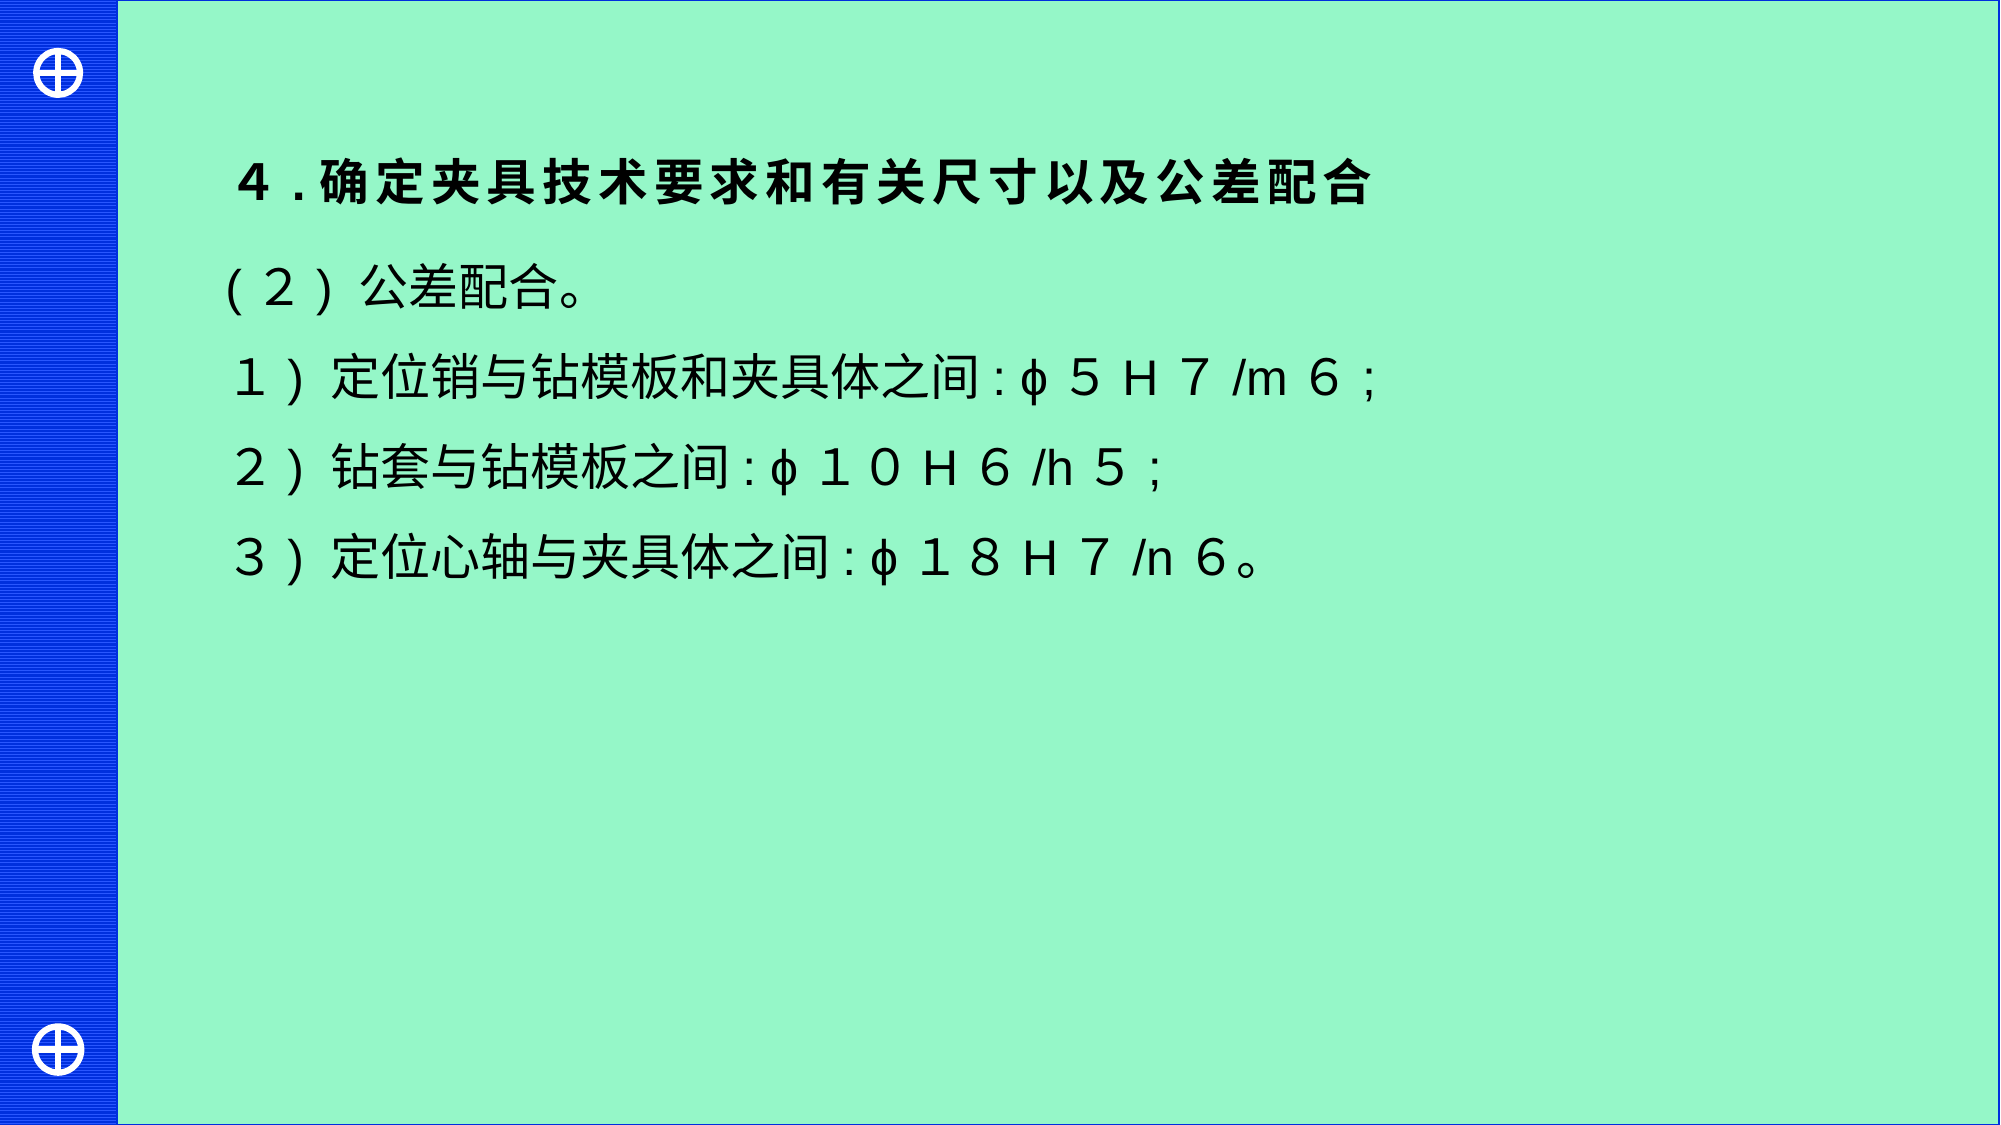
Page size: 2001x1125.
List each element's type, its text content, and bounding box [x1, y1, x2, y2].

text_box ４.确定夹具技术要求和有关尺寸以及公差配合 [135, 96, 1423, 217]
text_box (２) 公差配合。 １) 定位销与钻模板和夹具体之间: ϕ５H７/m６; ２) 钻套与钻模板之间: ϕ１０H６/h５; ３) 定位心轴与夹具体之间: ϕ１８H７/n６。 [135, 217, 1843, 593]
